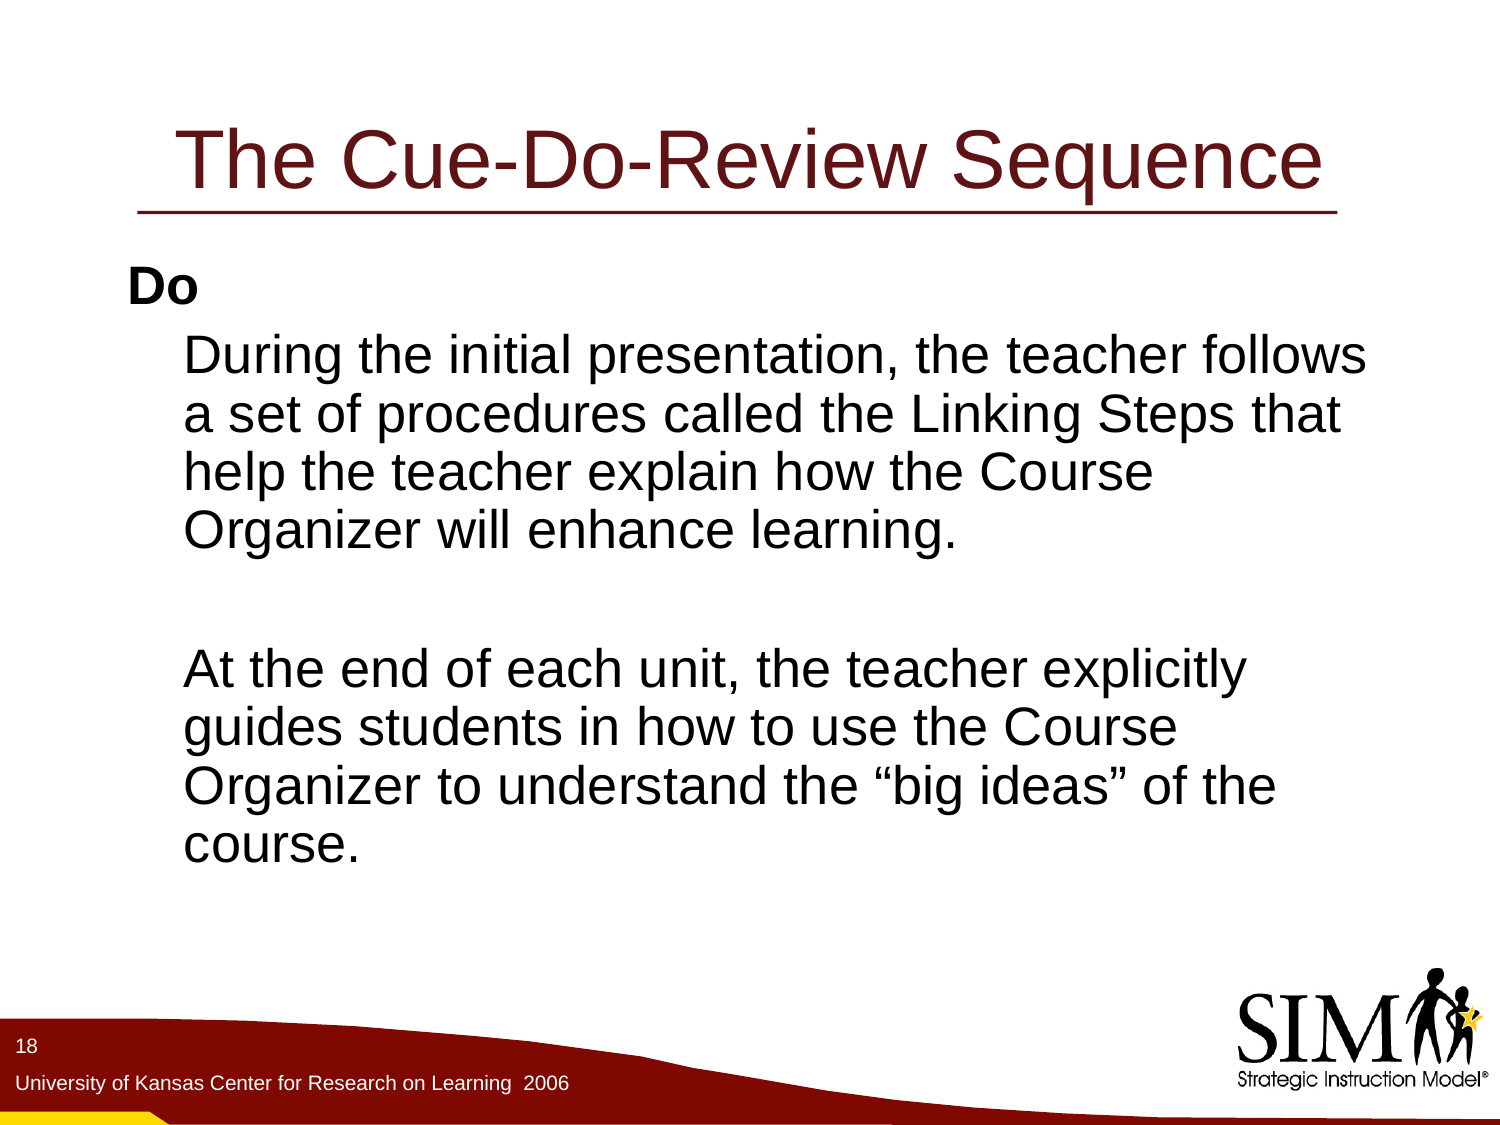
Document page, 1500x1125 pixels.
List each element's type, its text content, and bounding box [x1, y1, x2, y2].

picture [1231, 954, 1497, 1106]
list Do During the initial presentation, the teacher follows a set of procedures called the Linking Steps that help the teacher explain how the Course Organizer will enhance learning. At the end of each unit, the teacher explicitly guides students in how to use the Course Organizer to understand the “big ideas” of the course. [112, 249, 1388, 901]
footer University of Kansas Center for Research on Learning 2006 [0, 1062, 626, 1101]
title The Cue-Do-Review Sequence [112, 74, 1388, 213]
slide_number 18 [0, 1024, 313, 1062]
